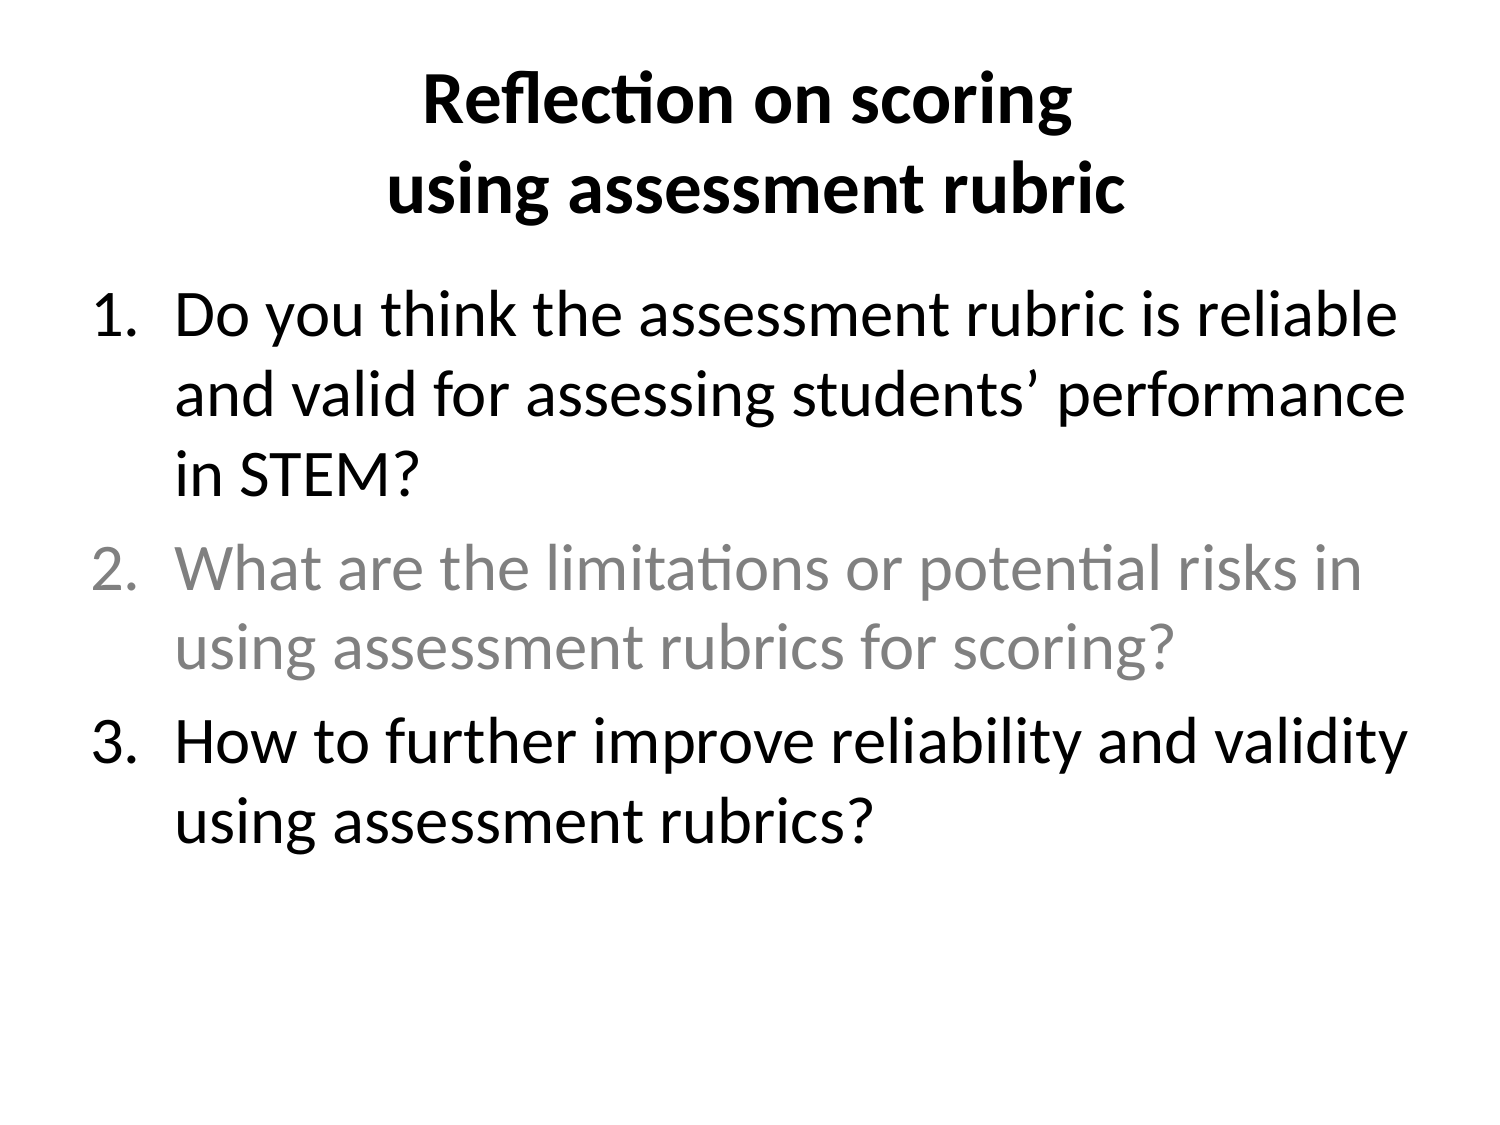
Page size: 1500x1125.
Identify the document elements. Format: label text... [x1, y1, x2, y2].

list Do you think the assessment rubric is reliable and valid for assessing students’ performance in STEM? What are the limitations or potential risks in using assessment rubrics for scoring? How to further improve reliability and validity using assessment rubrics? [75, 262, 1425, 1005]
title Reflection on scoring using assessment rubric [46, 45, 1467, 233]
